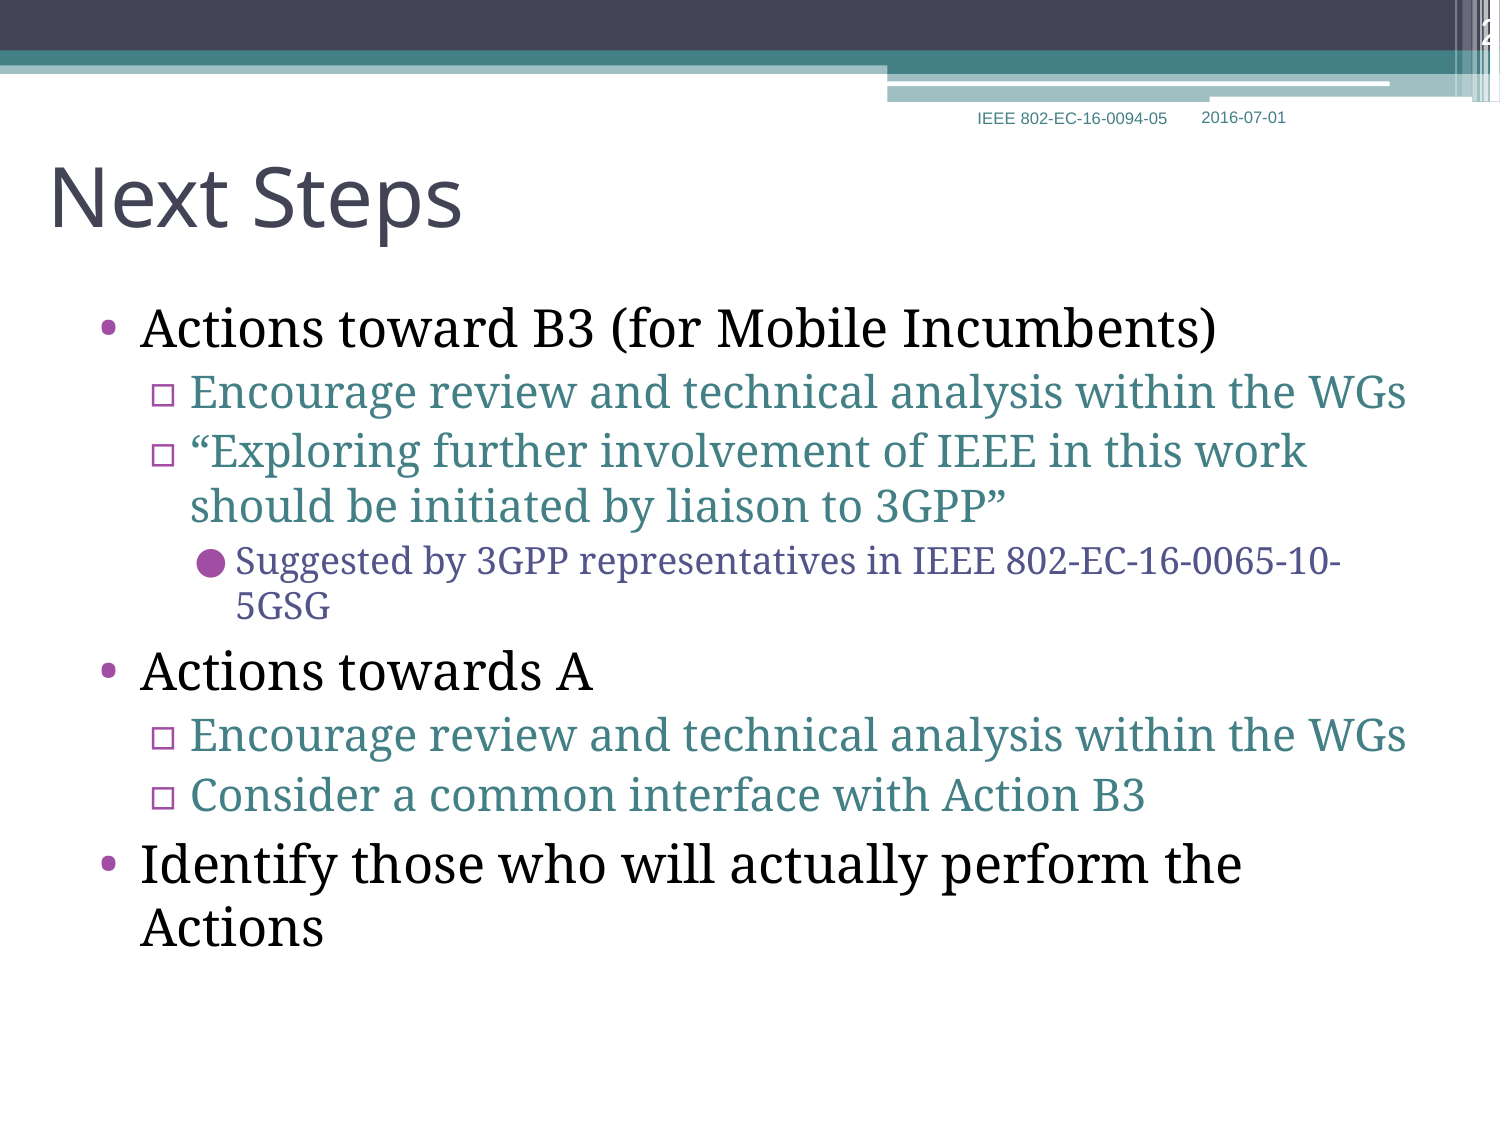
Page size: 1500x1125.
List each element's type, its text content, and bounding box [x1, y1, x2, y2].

text_box [1490, 61, 1500, 102]
text_box 24 [1343, 0, 1500, 61]
title Next Steps [39, 136, 1473, 251]
list Actions toward B3 (for Mobile Incumbents) Encourage review and technical analysis within the WGs “Exploring further involvement of IEEE in this work should be initiated by liaison to 3GPP” Suggested by 3GPP representatives in IEEE 802-EC-16-0065-10-5GSG Actions towards A Encourage review and technical analysis within the WGs Consider a common interface with Action B3 Identify those who will actually perform the Actions [74, 286, 1426, 1079]
